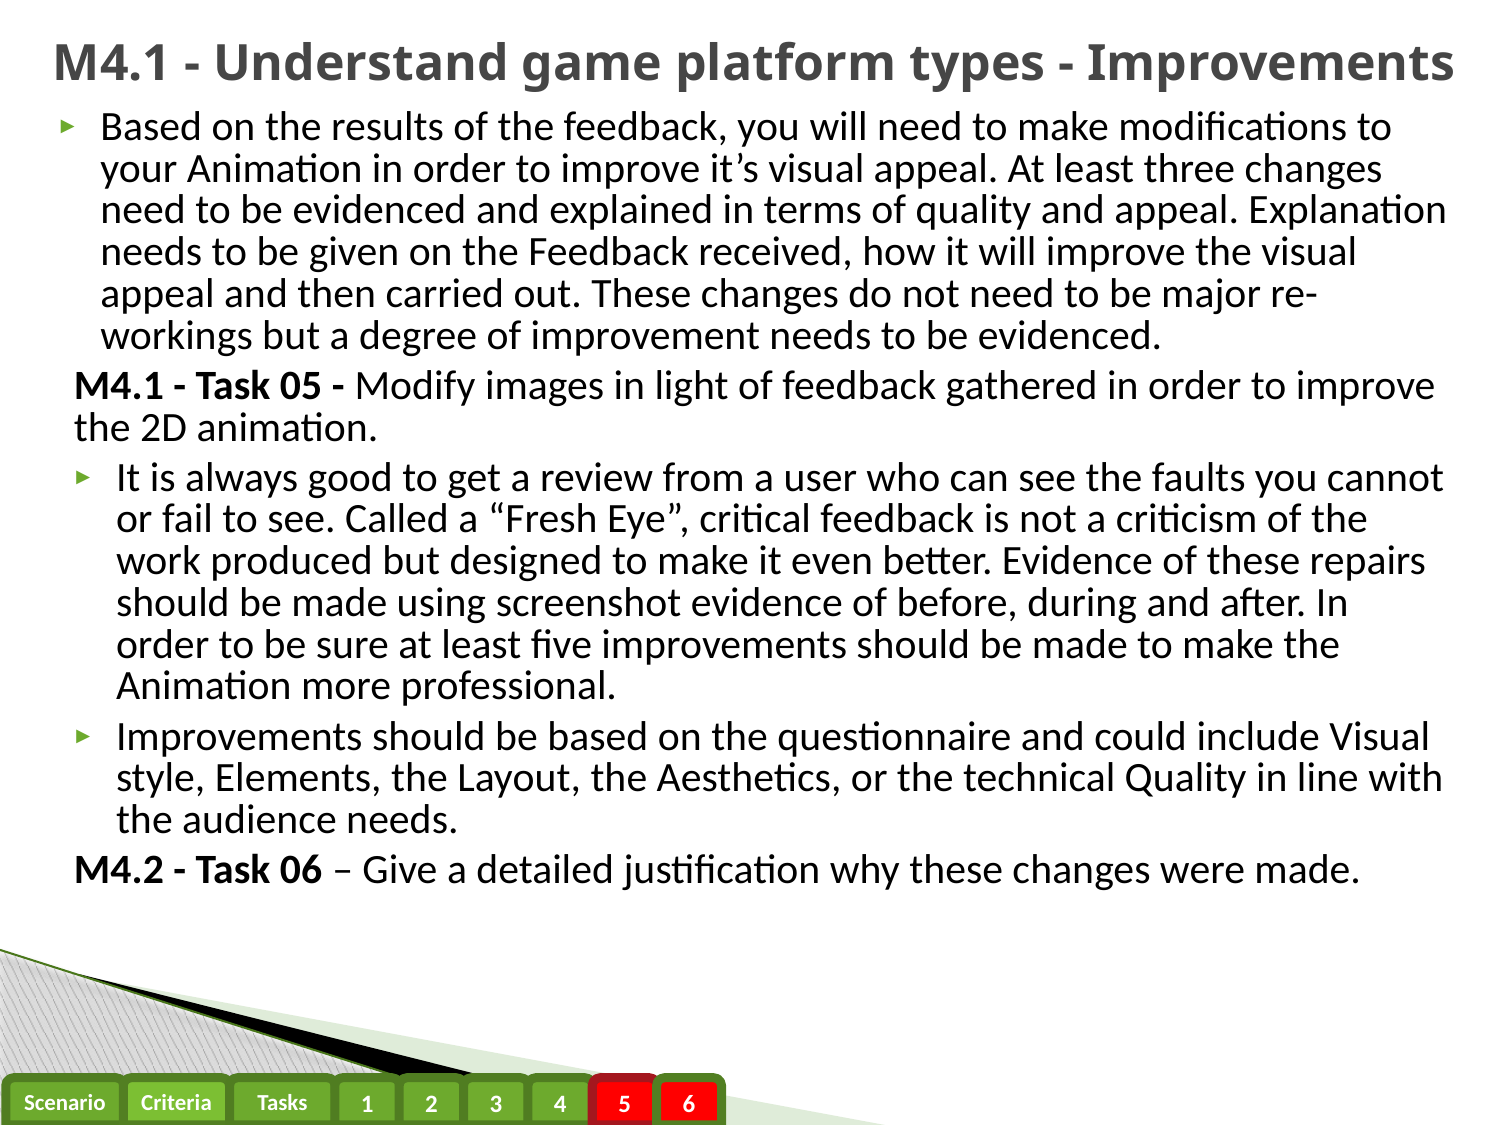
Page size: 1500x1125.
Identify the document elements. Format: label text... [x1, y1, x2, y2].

list Based on the results of the feedback, you will need to make modifications to your Animation in order to improve it’s visual appeal. At least three changes need to be evidenced and explained in terms of quality and appeal. Explanation needs to be given on the Feedback received, how it will improve the visual appeal and then carried out. These changes do not need to be major re-workings but a degree of improvement needs to be evidenced. M4.1 - Task 05 - Modify images in light of feedback gathered in order to improve the 2D animation. It is always good to get a review from a user who can see the faults you cannot or fail to see. Called a “Fresh Eye”, critical feedback is not a criticism of the work produced but designed to make it even better. Evidence of these repairs should be made using screenshot evidence of before, during and after. In order to be sure at least five improvements should be made to make the Animation more professional. Improvements should be based on the questionnaire and could include Visual style, Elements, the Layout, the Aesthetics, or the technical Quality in line with the audience needs. M4.2 - Task 06 – Give a detailed justification why these changes were made. [41, 102, 1465, 1059]
title M4.1 - Understand game platform types - Improvements [37, 19, 1471, 102]
